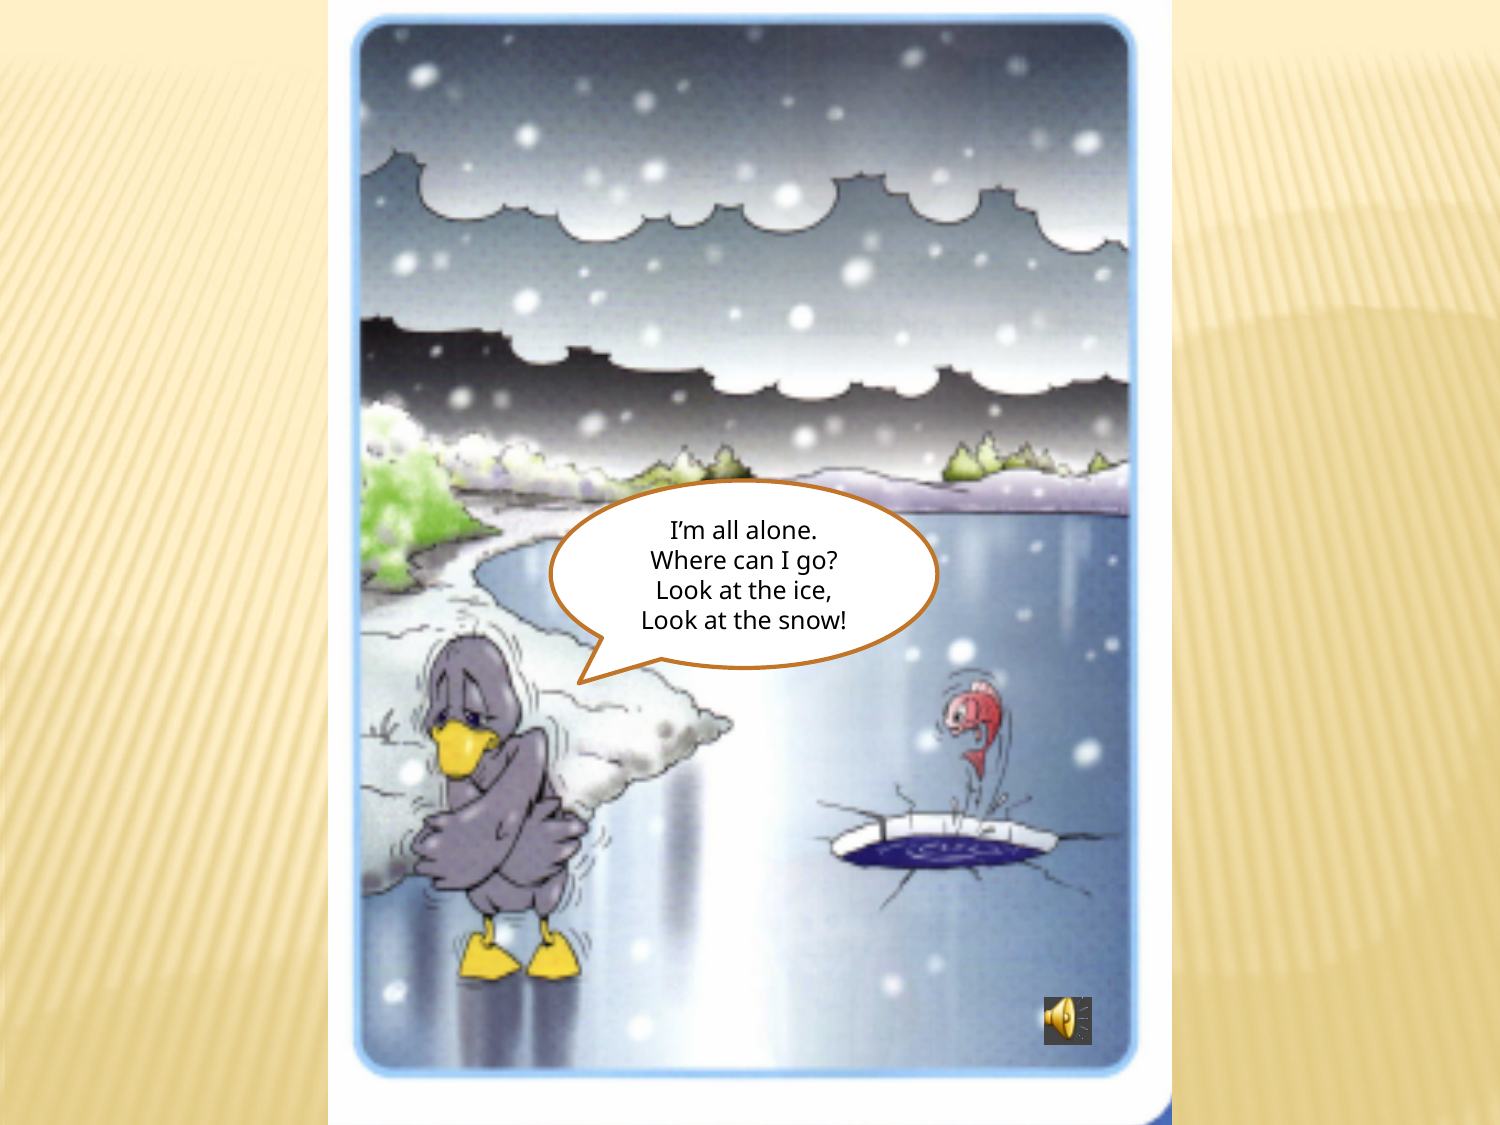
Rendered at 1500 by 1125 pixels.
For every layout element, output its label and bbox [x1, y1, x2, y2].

picture [327, 0, 1173, 1125]
